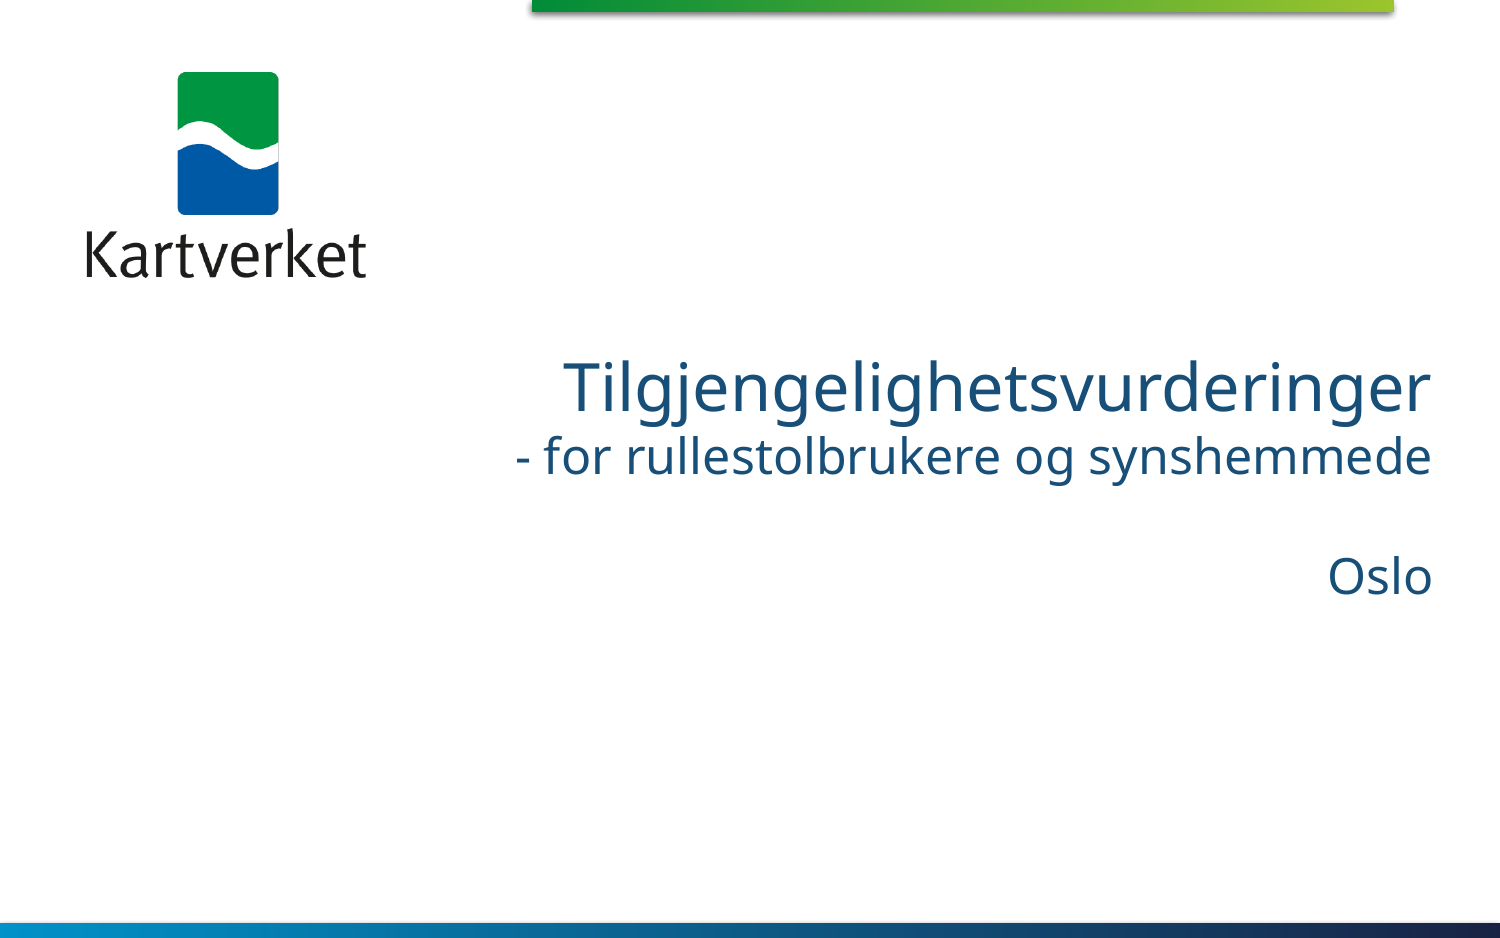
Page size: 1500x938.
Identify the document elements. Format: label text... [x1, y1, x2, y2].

text_box Tilgjengelighetsvurderinger - for rullestolbrukere og synshemmede Oslo [66, 337, 1449, 613]
